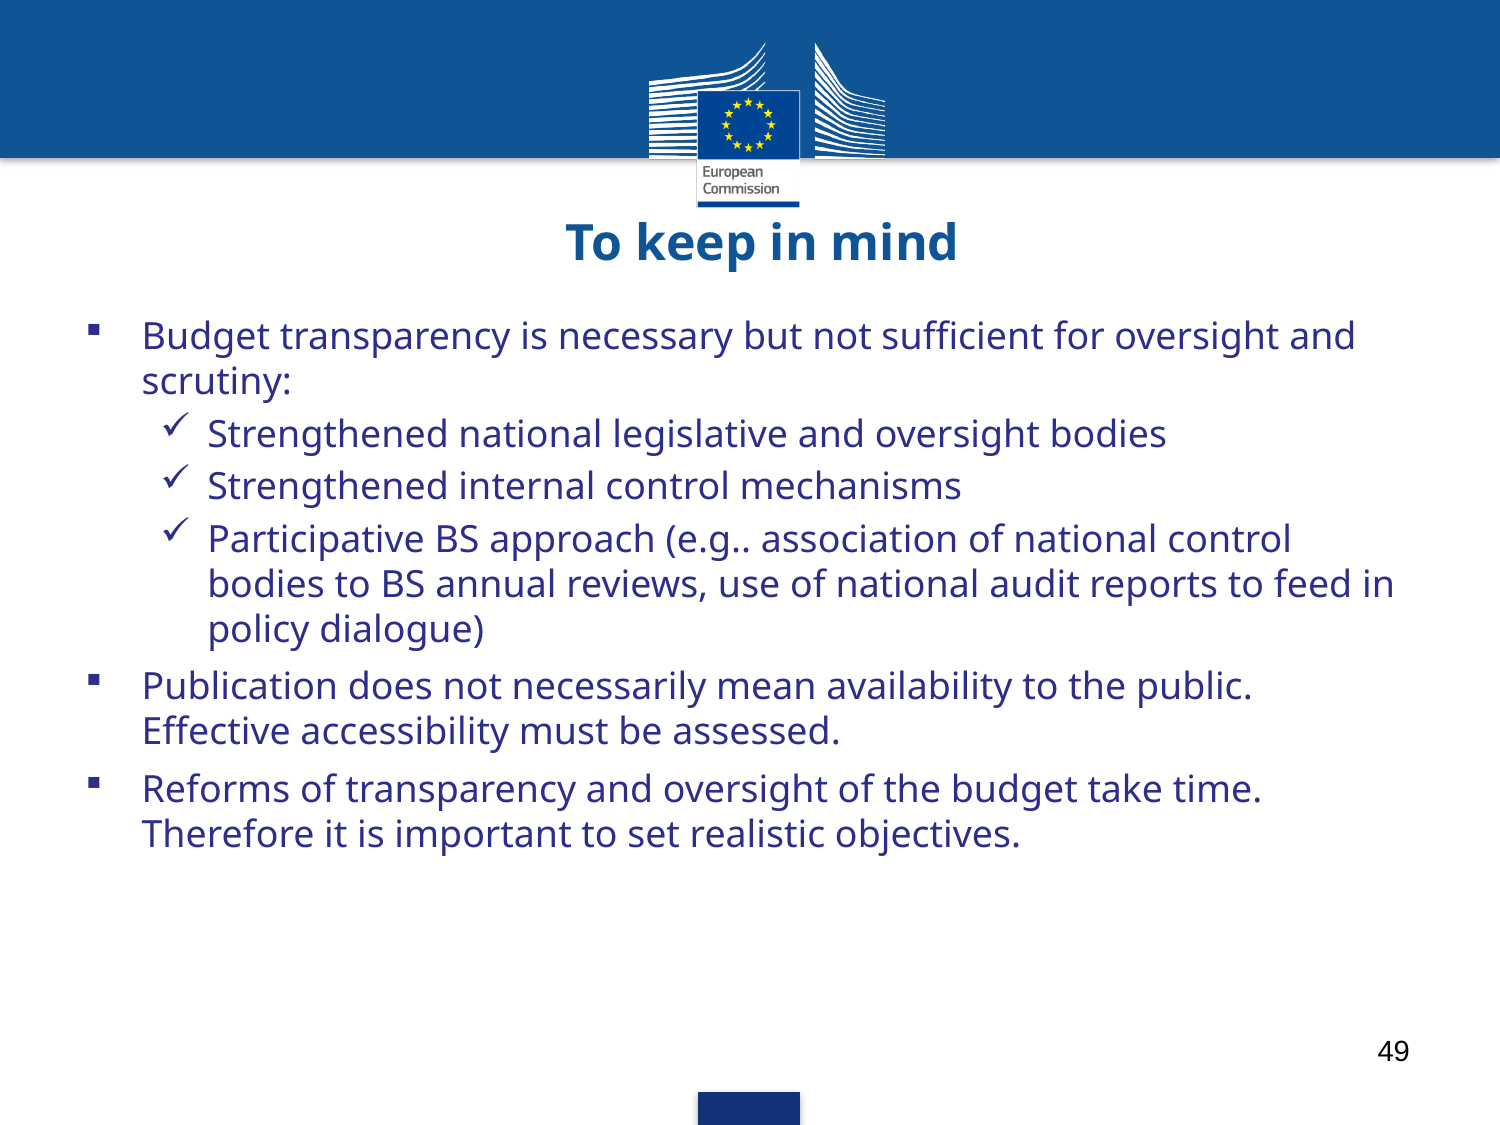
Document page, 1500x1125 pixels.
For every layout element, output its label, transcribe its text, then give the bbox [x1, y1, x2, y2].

picture [649, 42, 885, 163]
title To keep in mind [64, 163, 1416, 318]
slide_number 49 [1074, 1024, 1426, 1103]
list Budget transparency is necessary but not sufficient for oversight and scrutiny: Strengthened national legislative and oversight bodies Strengthened internal control mechanisms Participative BS approach (e.g.. association of national control bodies to BS annual reviews, use of national audit reports to feed in policy dialogue) Publication does not necessarily mean availability to the public. Effective accessibility must be assessed. Reforms of transparency and oversight of the budget take time. Therefore it is important to set realistic objectives. [70, 304, 1421, 988]
